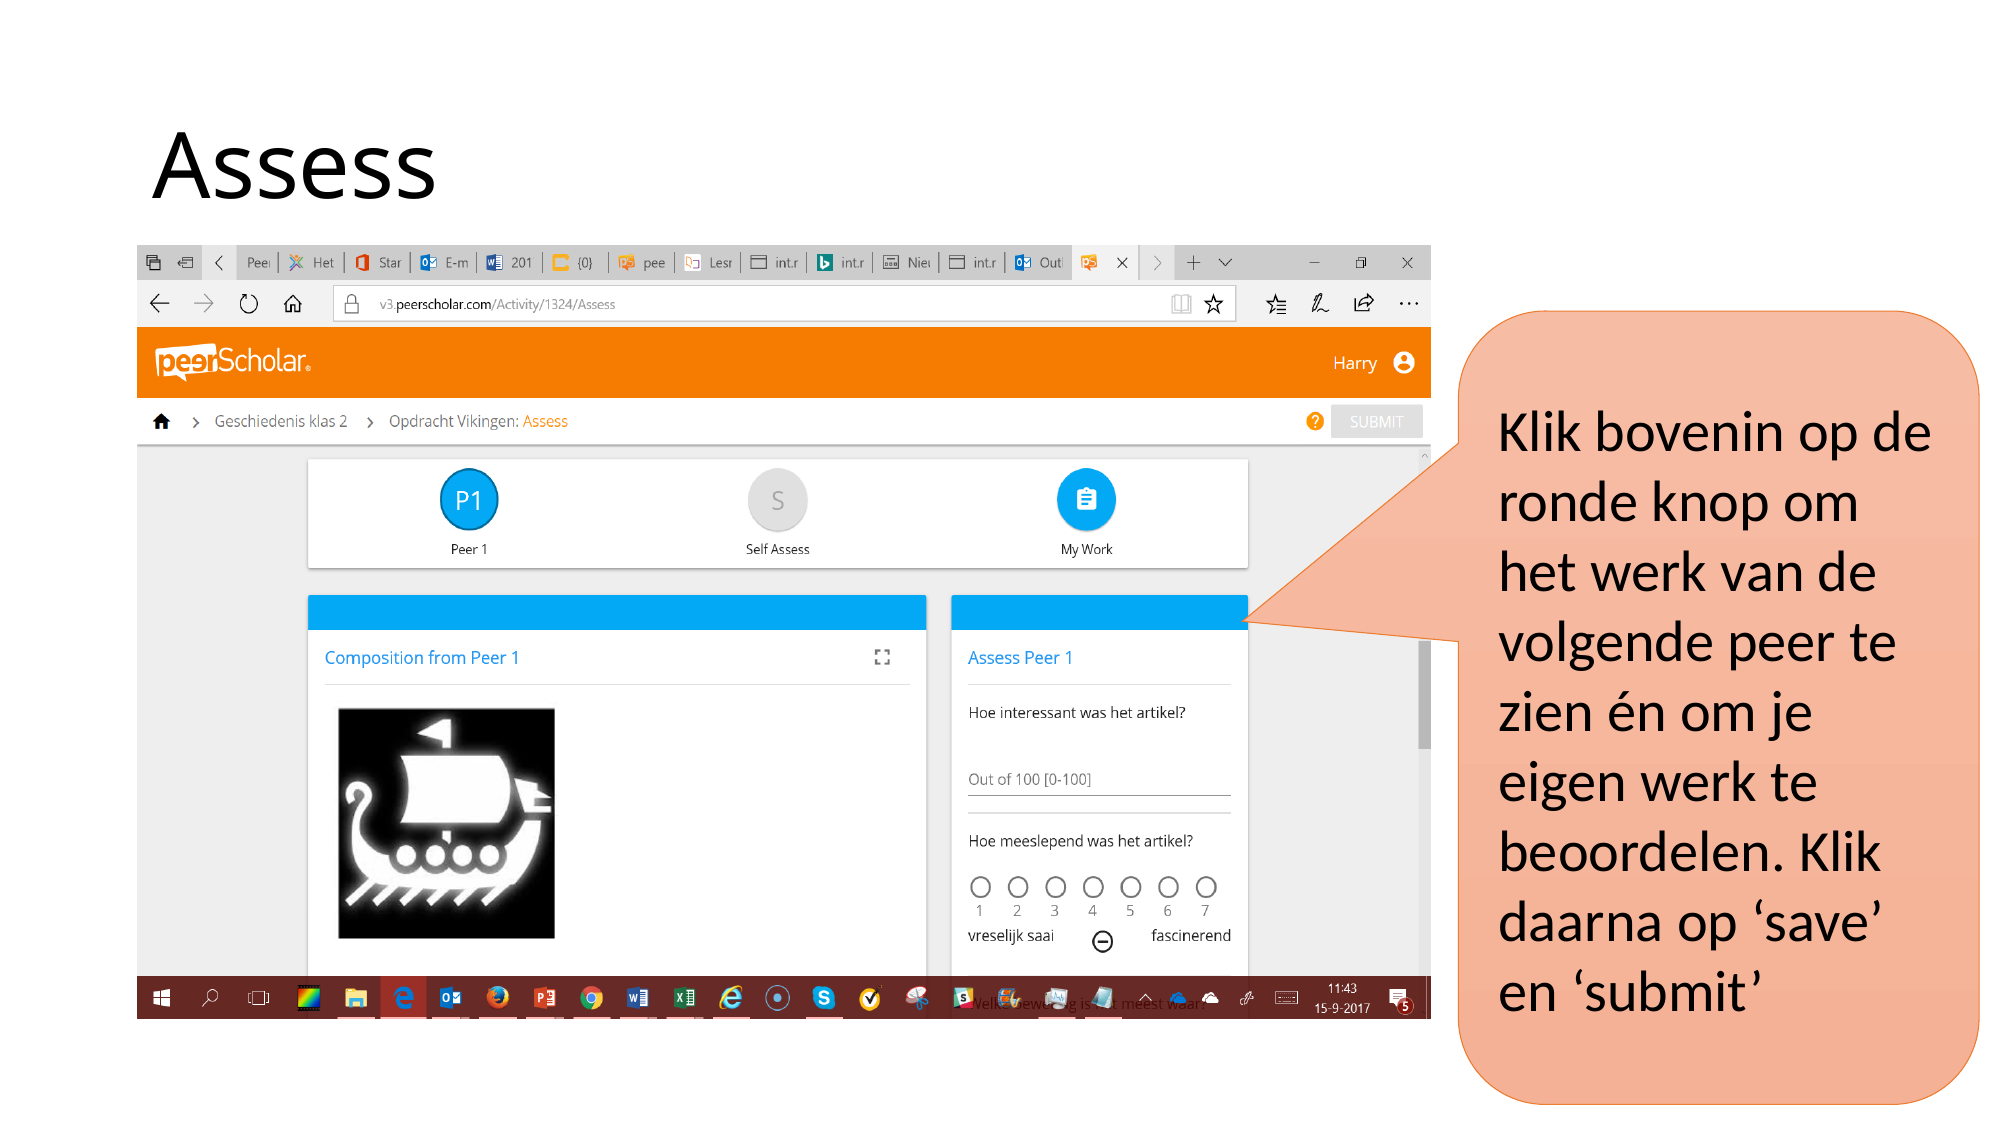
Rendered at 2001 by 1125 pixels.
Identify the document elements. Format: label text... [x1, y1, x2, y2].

text_box Klik bovenin op de ronde knop om het werk van de volgende peer te zien én om je eigen werk te beoordelen. Klik daarna op ‘save’ en ‘submit’ [1431, 310, 1980, 1105]
title Assess [137, 59, 1863, 278]
picture [137, 244, 1431, 1019]
